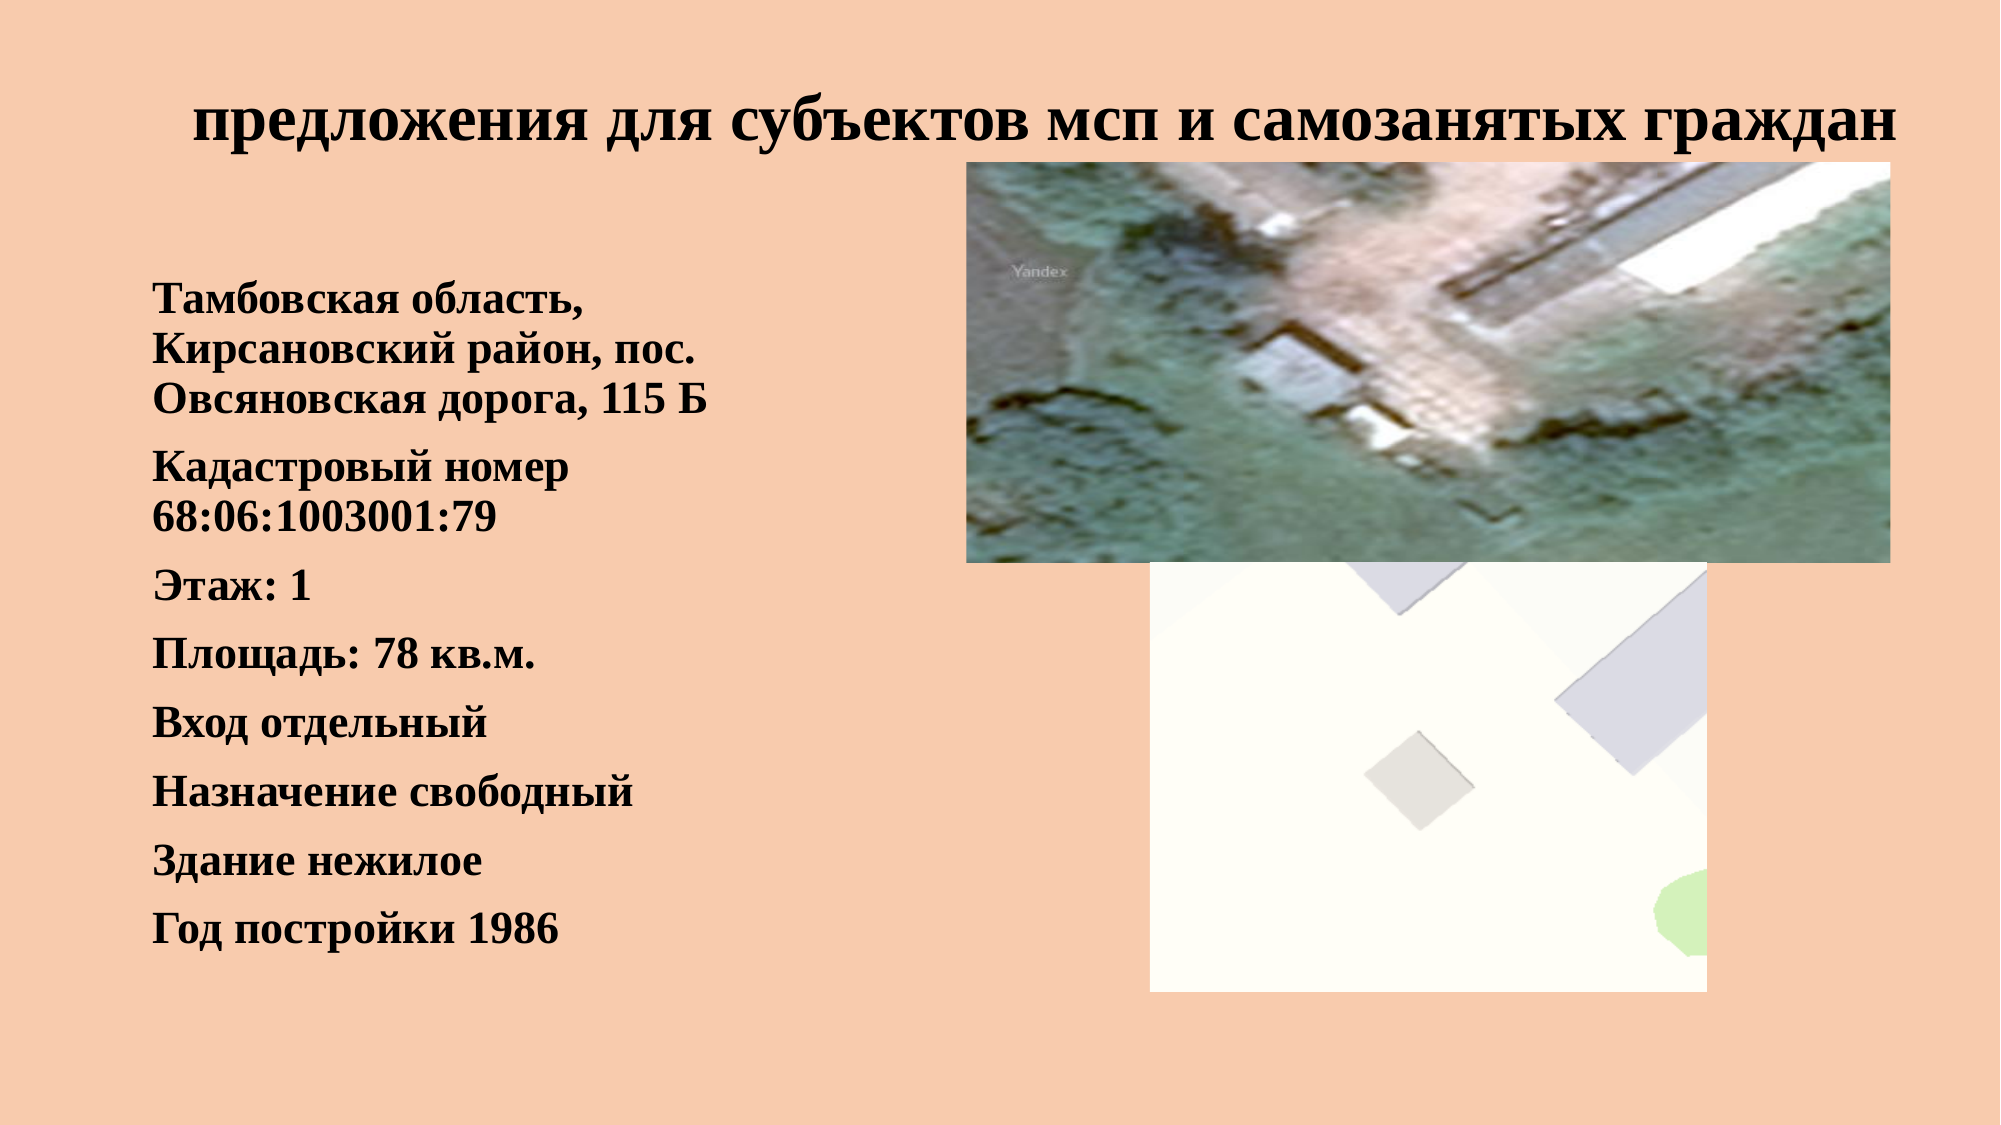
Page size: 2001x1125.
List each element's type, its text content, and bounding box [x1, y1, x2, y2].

title предложения для субъектов мсп и самозанятых граждан [137, 75, 1955, 163]
picture [1149, 562, 1707, 992]
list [966, 162, 1891, 563]
list Тамбовская область, Кирсановский район, пос. Овсяновская дорога, 115 Б Кадастровый номер 68:06:1003001:79 Этаж: 1 Площадь: 78 кв.м. Вход отдельный Назначение свободный Здание нежилое Год постройки 1986 [137, 266, 783, 963]
